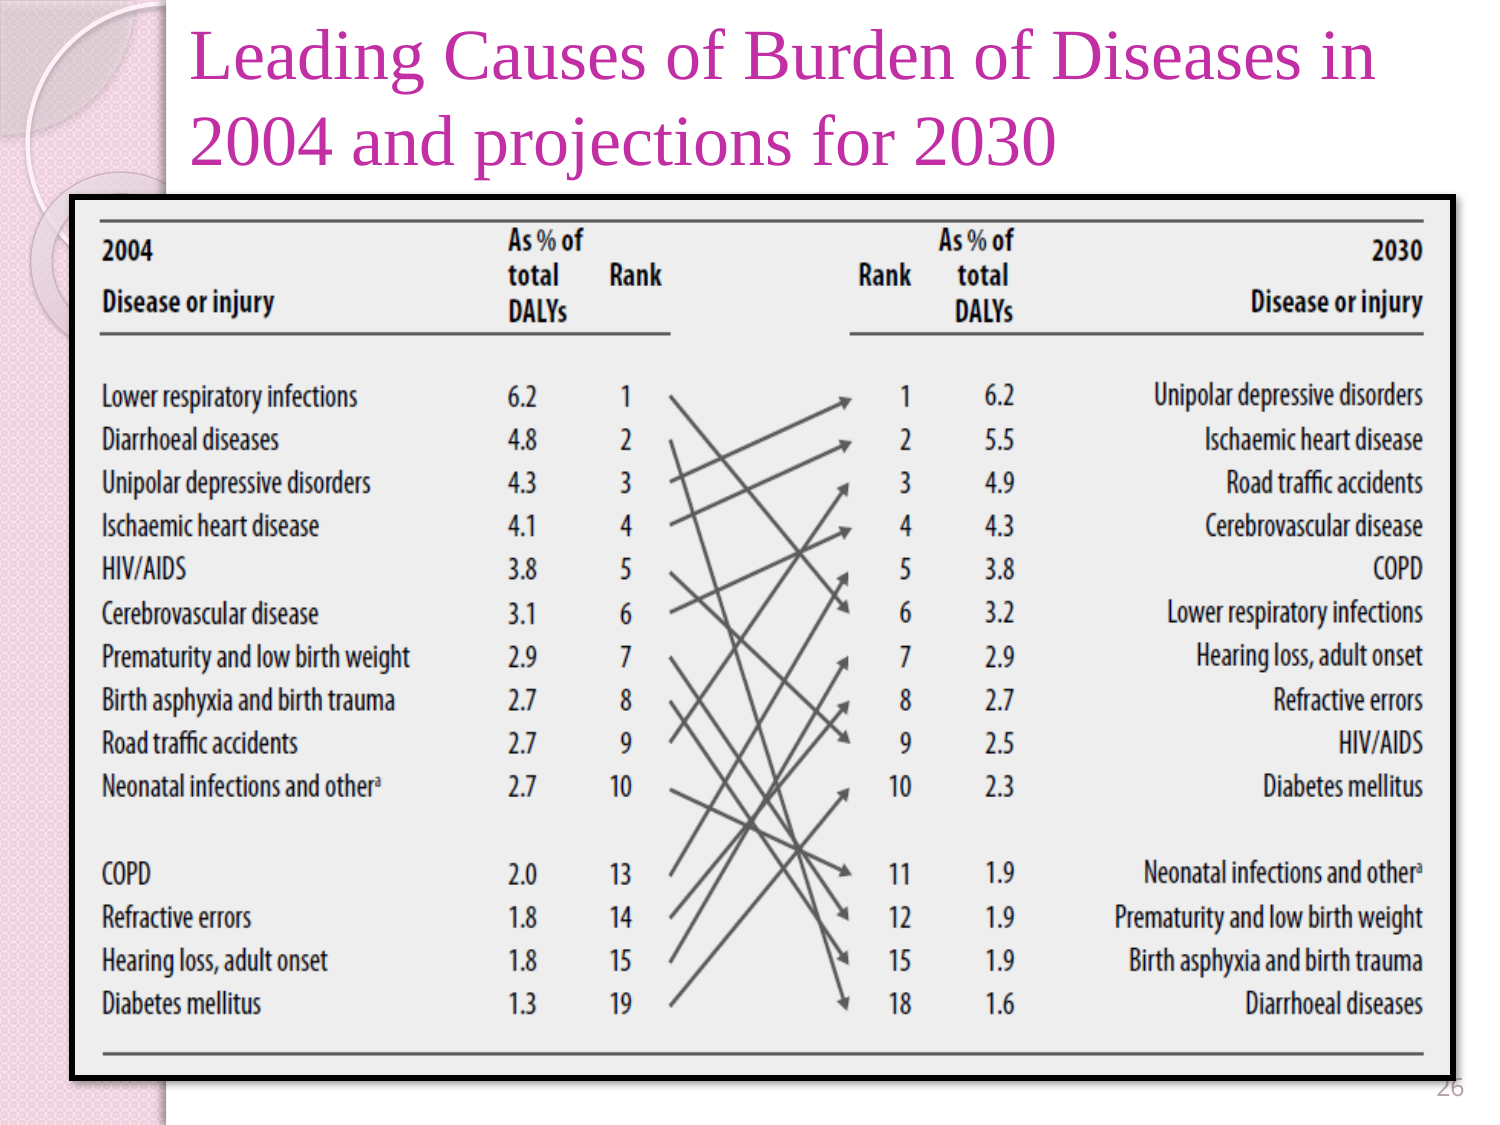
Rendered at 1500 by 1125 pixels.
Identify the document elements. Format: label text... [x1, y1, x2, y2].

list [74, 199, 1451, 1076]
slide_number 26 [1413, 1034, 1488, 1113]
title Leading Causes of Burden of Diseases in 2004 and projections for 2030 [174, 0, 1466, 188]
